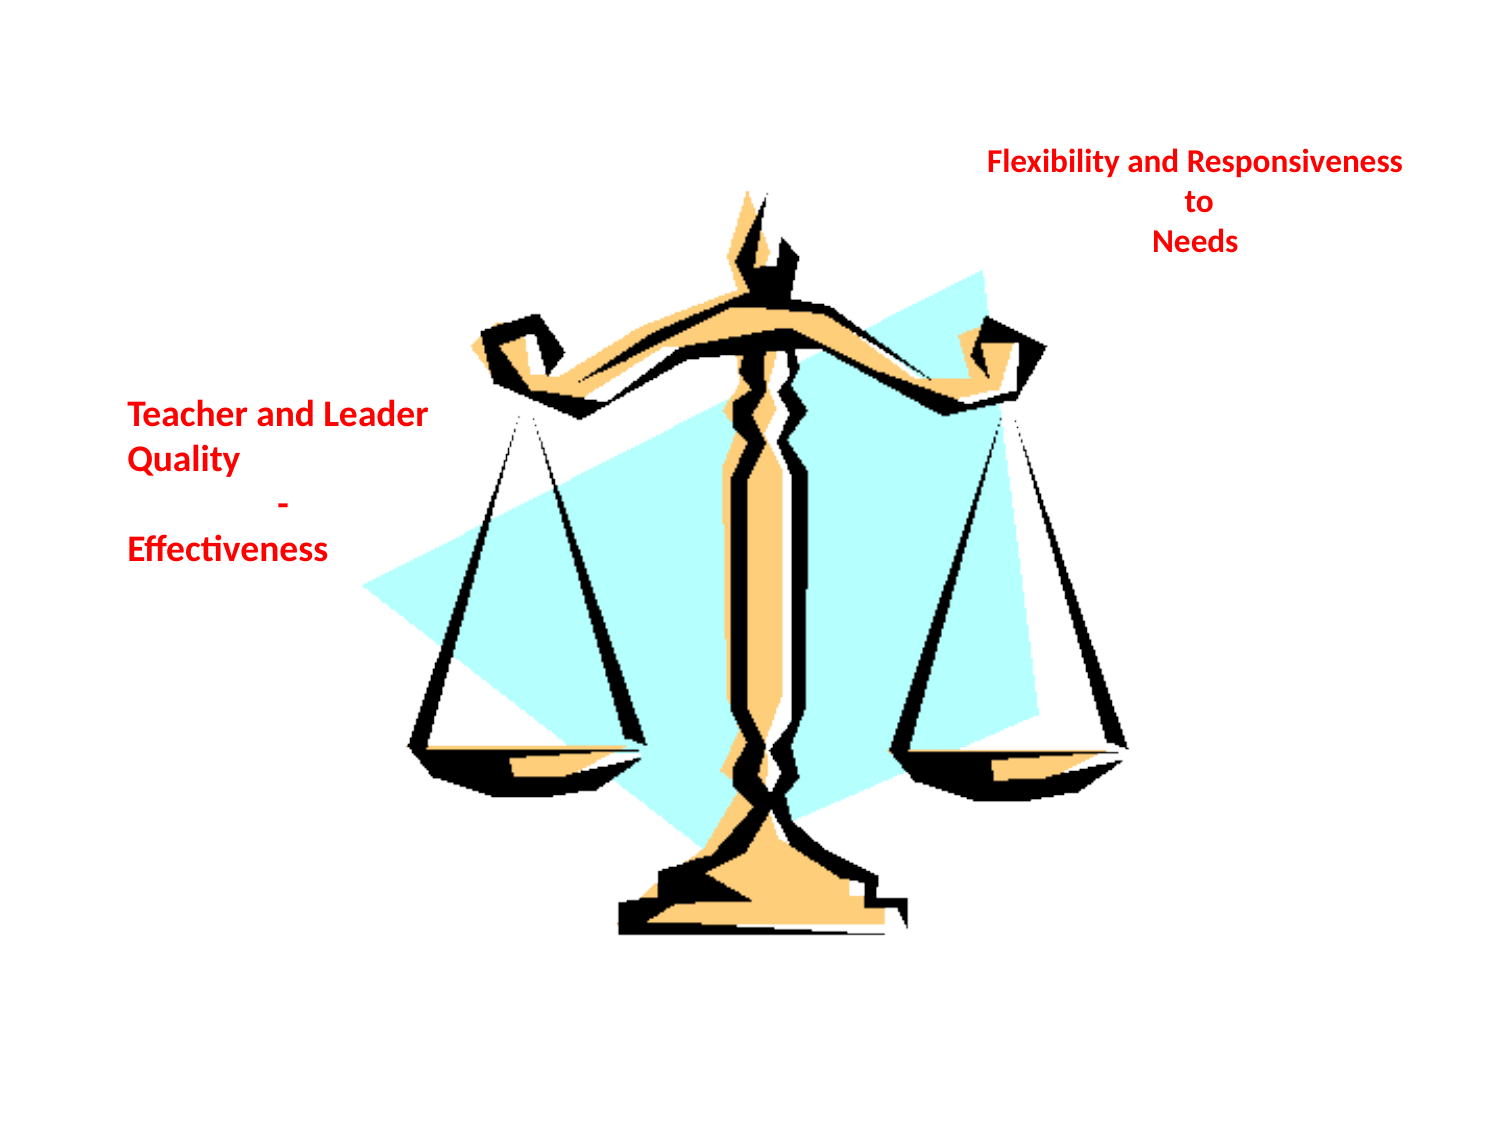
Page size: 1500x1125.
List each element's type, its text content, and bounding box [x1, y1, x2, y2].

picture [362, 183, 1136, 942]
text_box Flexibility and Responsiveness to Needs [972, 131, 1419, 267]
text_box Teacher and Leader Quality -Effectiveness [112, 381, 357, 622]
